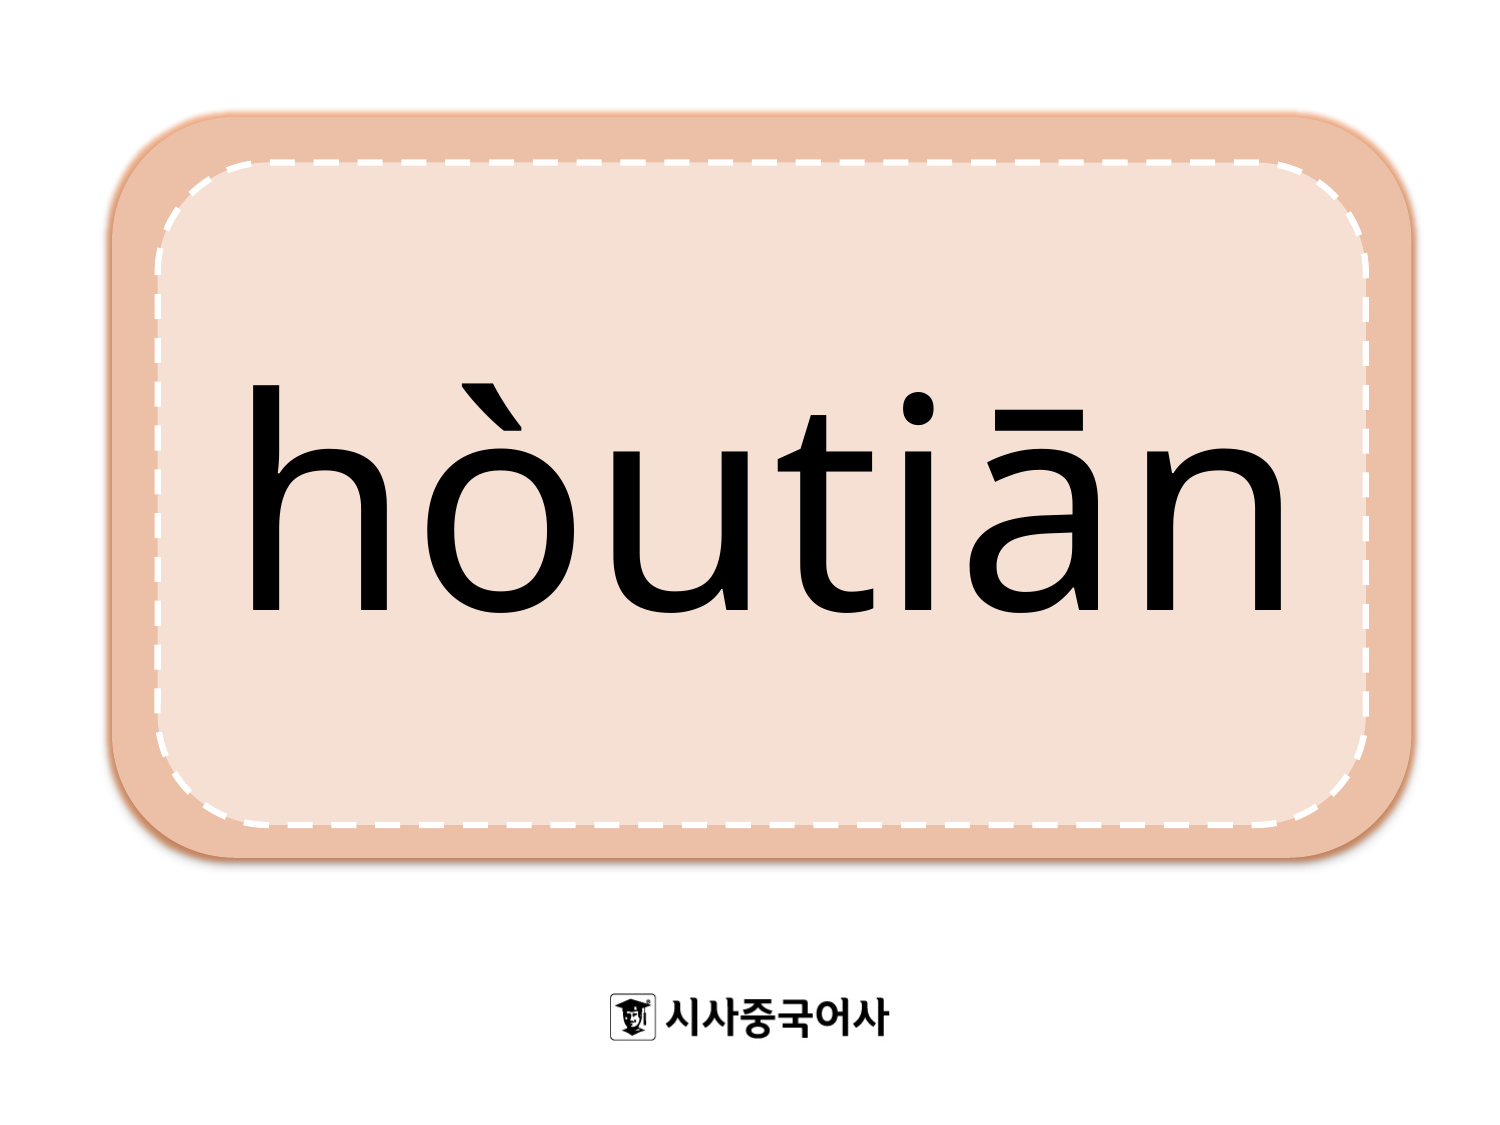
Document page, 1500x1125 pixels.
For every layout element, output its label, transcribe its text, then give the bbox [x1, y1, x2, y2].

picture [602, 987, 898, 1047]
text_box hòutiān [162, 160, 1371, 824]
